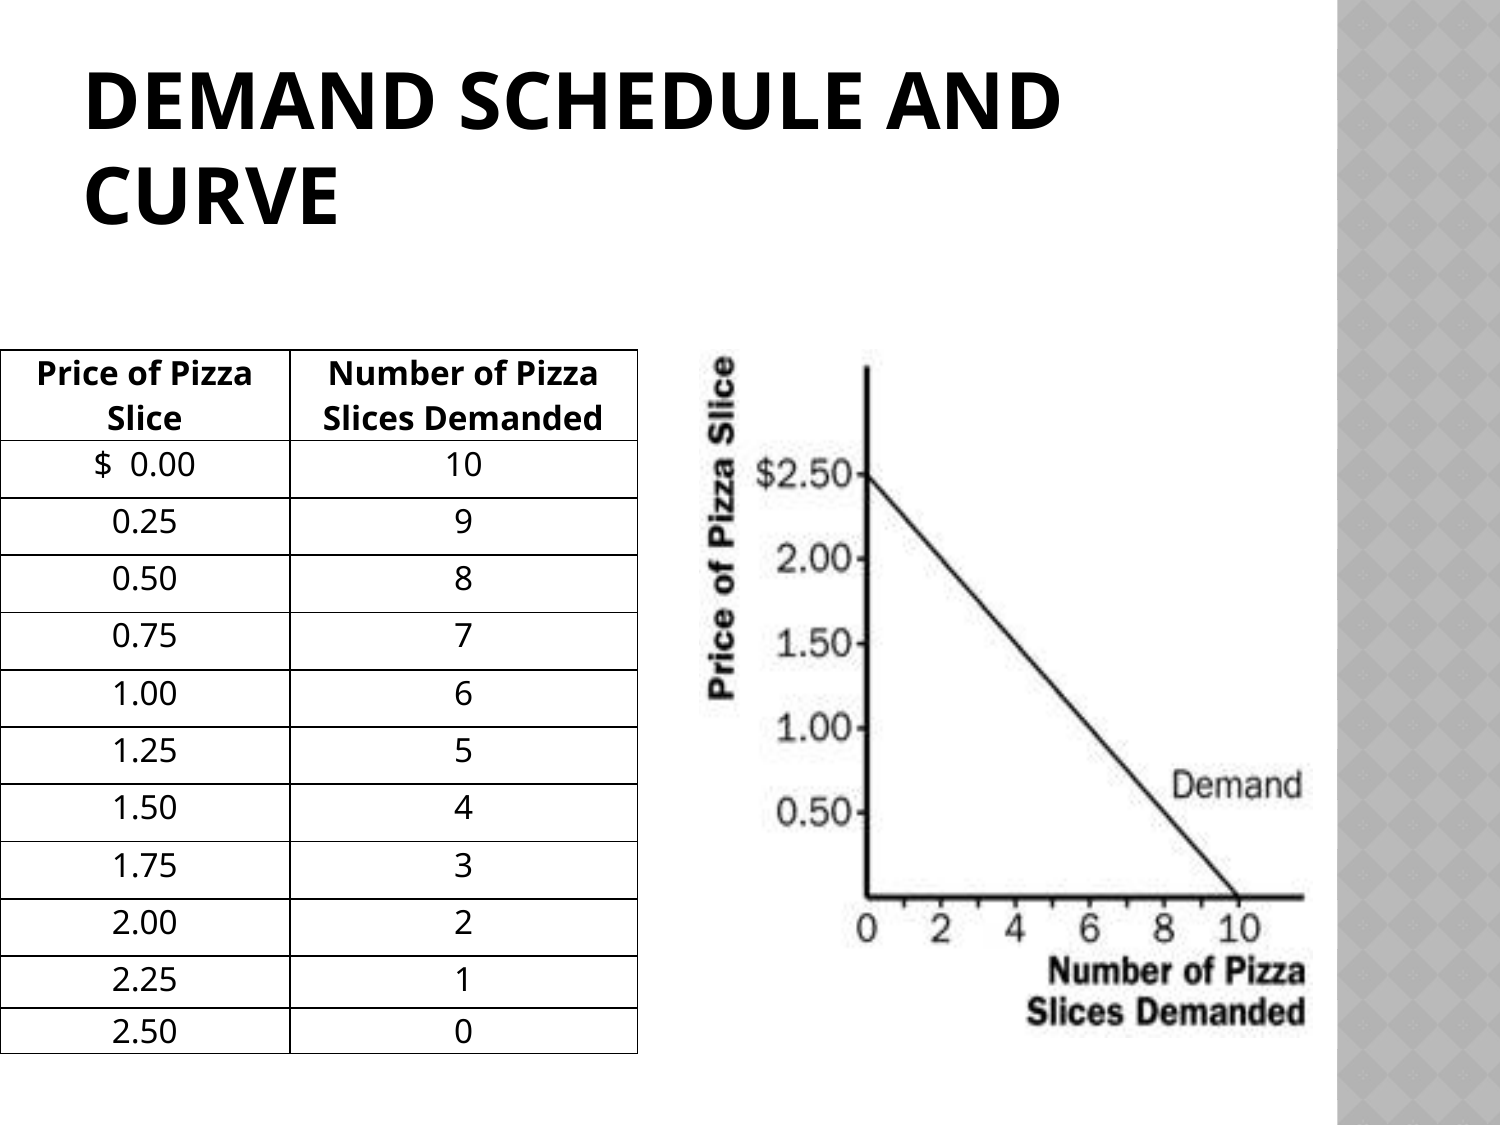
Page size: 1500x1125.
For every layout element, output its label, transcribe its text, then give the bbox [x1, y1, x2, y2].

picture [699, 349, 1313, 1038]
title Demand Schedule and Curve [75, 52, 1263, 240]
table_cell 1.50 [1, 785, 289, 841]
table_cell 7 [291, 613, 637, 669]
table_cell 2.50 [1, 1009, 289, 1053]
table_cell 0 [291, 1009, 637, 1053]
table_cell 1.00 [1, 671, 289, 726]
table_cell 5 [291, 728, 637, 783]
table_cell 2.25 [1, 957, 289, 1007]
table_cell 2.00 [1, 900, 289, 955]
table_cell 1 [291, 957, 637, 1007]
table_cell 0.50 [1, 556, 289, 612]
table_header Number of Pizza Slices Demanded [291, 351, 637, 440]
table_cell 1.25 [1, 728, 289, 783]
table_cell 2 [291, 900, 637, 955]
table_cell $ 0.00 [1, 441, 289, 497]
table_cell 0.25 [1, 499, 289, 554]
table_cell 3 [291, 842, 637, 898]
table_cell 10 [291, 441, 637, 497]
table_cell 8 [291, 556, 637, 612]
table_cell 4 [291, 785, 637, 841]
table_cell 6 [291, 671, 637, 726]
table_cell 9 [291, 499, 637, 554]
table_cell 0.75 [1, 613, 289, 669]
table_header Price of Pizza Slice [1, 351, 289, 440]
table_cell 1.75 [1, 842, 289, 898]
